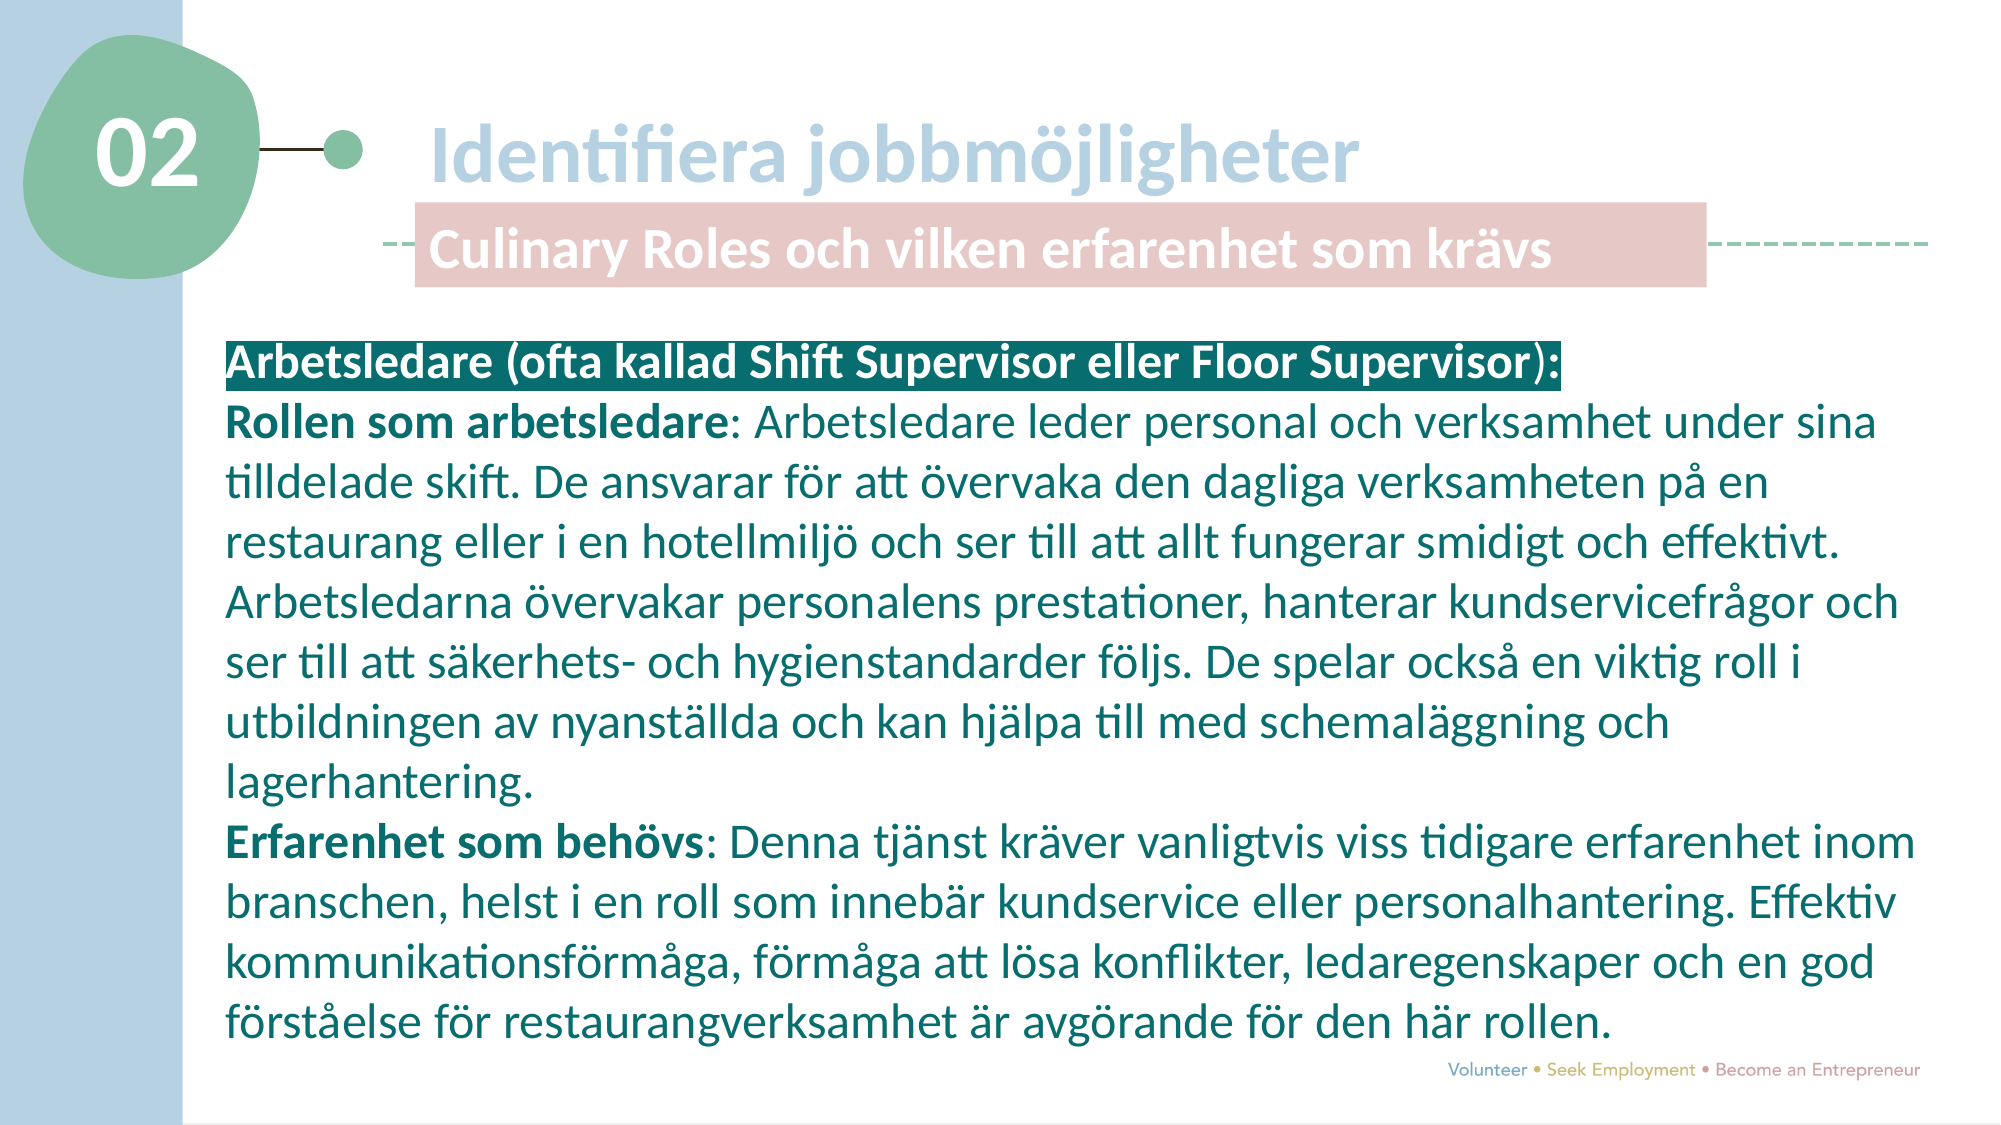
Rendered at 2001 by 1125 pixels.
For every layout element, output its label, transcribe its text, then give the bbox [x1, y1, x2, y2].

text_box Culinary Roles och vilken erfarenhet som krävs [414, 202, 1707, 243]
text_box Identifiera jobbmöjligheter [414, 108, 1675, 202]
text_box [55, 35, 249, 88]
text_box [110, 129, 363, 170]
text_box Arbetsledare (ofta kallad Shift Supervisor eller Floor Supervisor): Rollen som arbetsledare: Arbetsledare leder personal och verksamhet under sina tilldelade skift. De ansvarar för att övervaka den dagliga verksamheten på en restaurang eller i en hotellmiljö och ser till att allt fungerar smidigt och effektivt. Arbetsledarna övervakar personalens prestationer, hanterar kundservicefrågor och ser till att säkerhets- och hygienstandarder följs. De spelar också en viktig roll i utbildningen av nyanställda och kan hjälpa till med schemaläggning och lagerhantering. Erfarenhet som behövs: Denna tjänst kräver vanligtvis viss tidigare erfarenhet inom branschen, helst i en roll som innebär kundservice eller personalhantering. Effektiv kommunikationsförmåga, förmåga att lösa konflikter, ledaregenskaper och en god förståelse för restaurangverksamhet är avgörande för den här rollen. [211, 321, 1960, 1057]
text_box [0, 0, 184, 1125]
picture [1418, 1046, 1971, 1103]
text_box Culinary Roles och vilken erfarenhet som krävs [414, 244, 1707, 288]
text_box 02 [21, 88, 275, 230]
text_box [34, 230, 234, 280]
